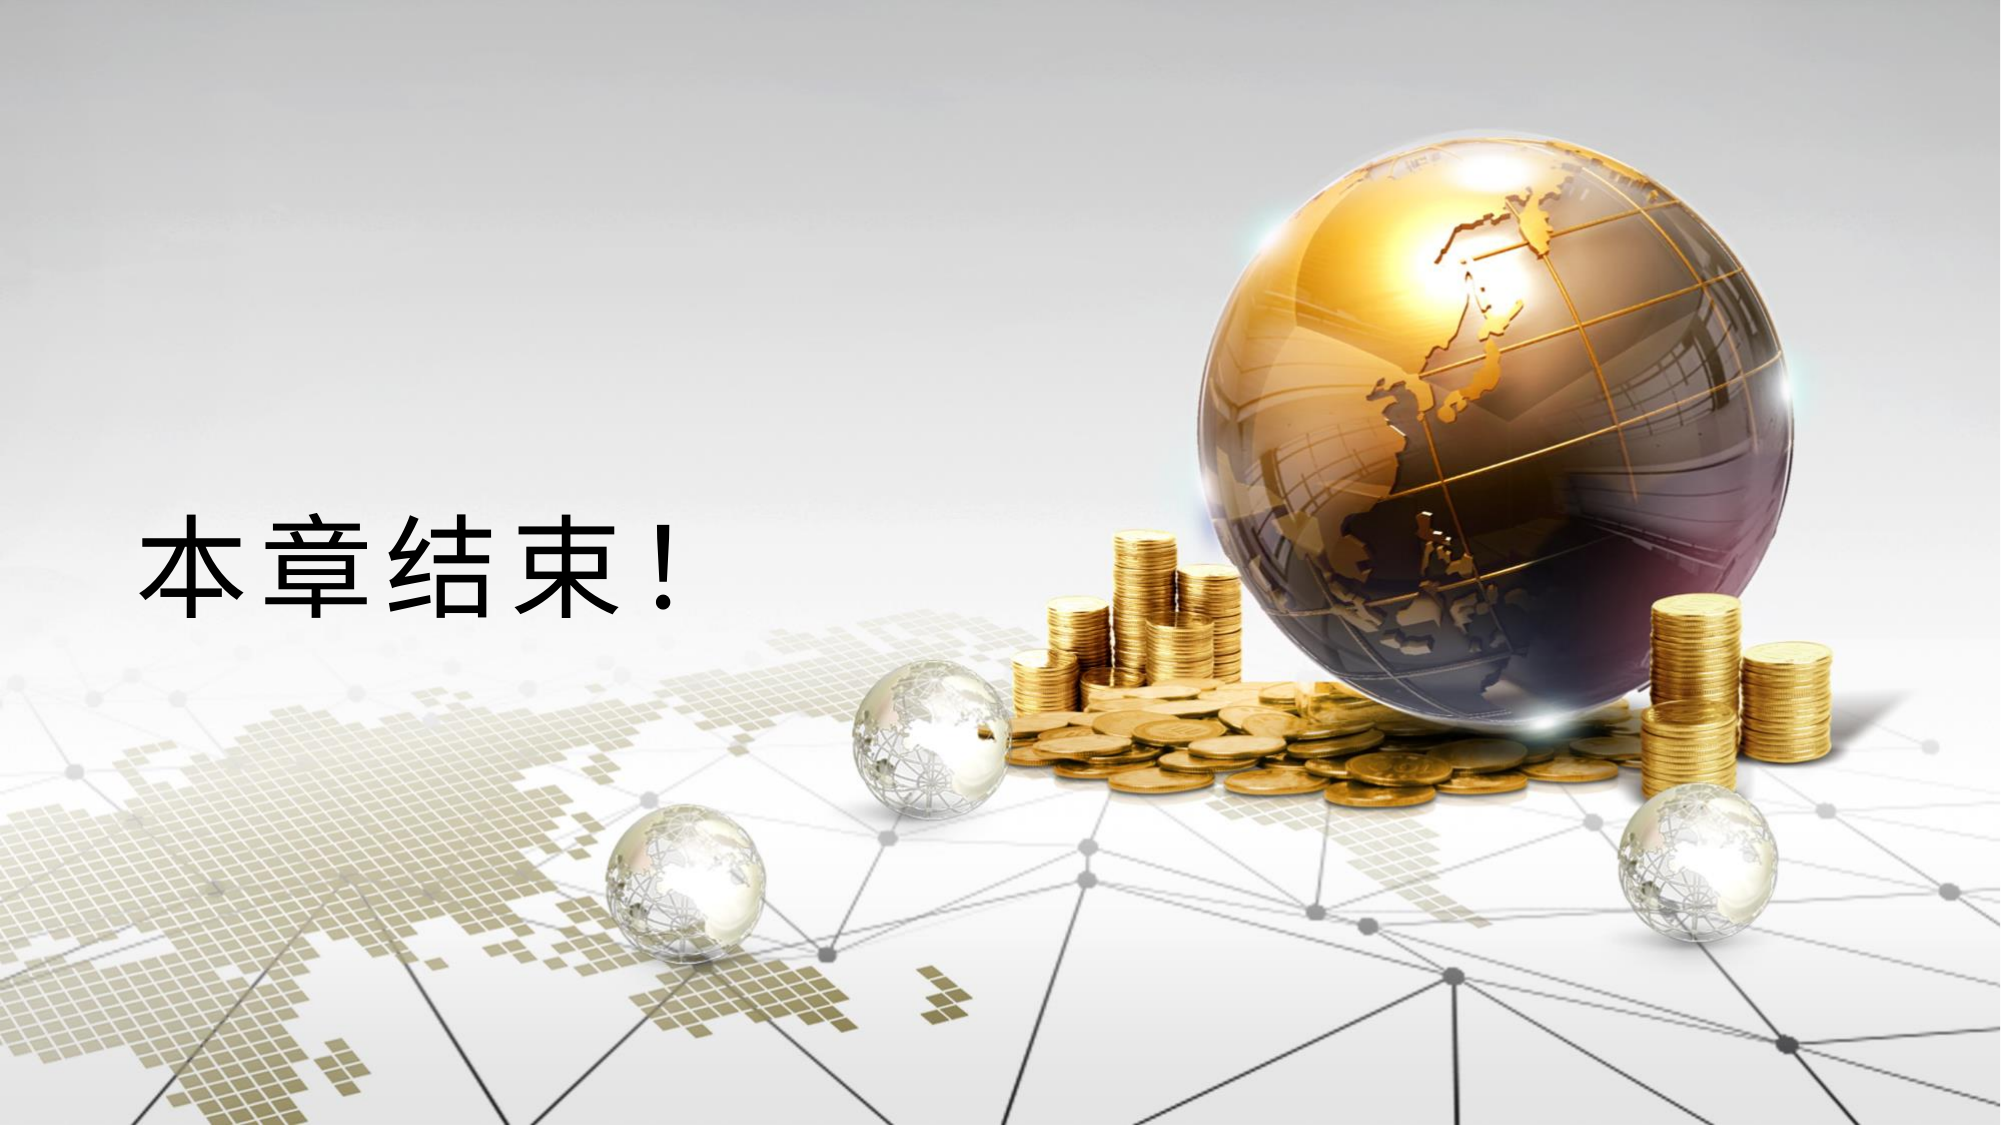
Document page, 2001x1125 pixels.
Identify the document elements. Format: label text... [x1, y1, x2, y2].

picture [0, 0, 2001, 1125]
text_box 本章结束！ [121, 489, 1165, 639]
